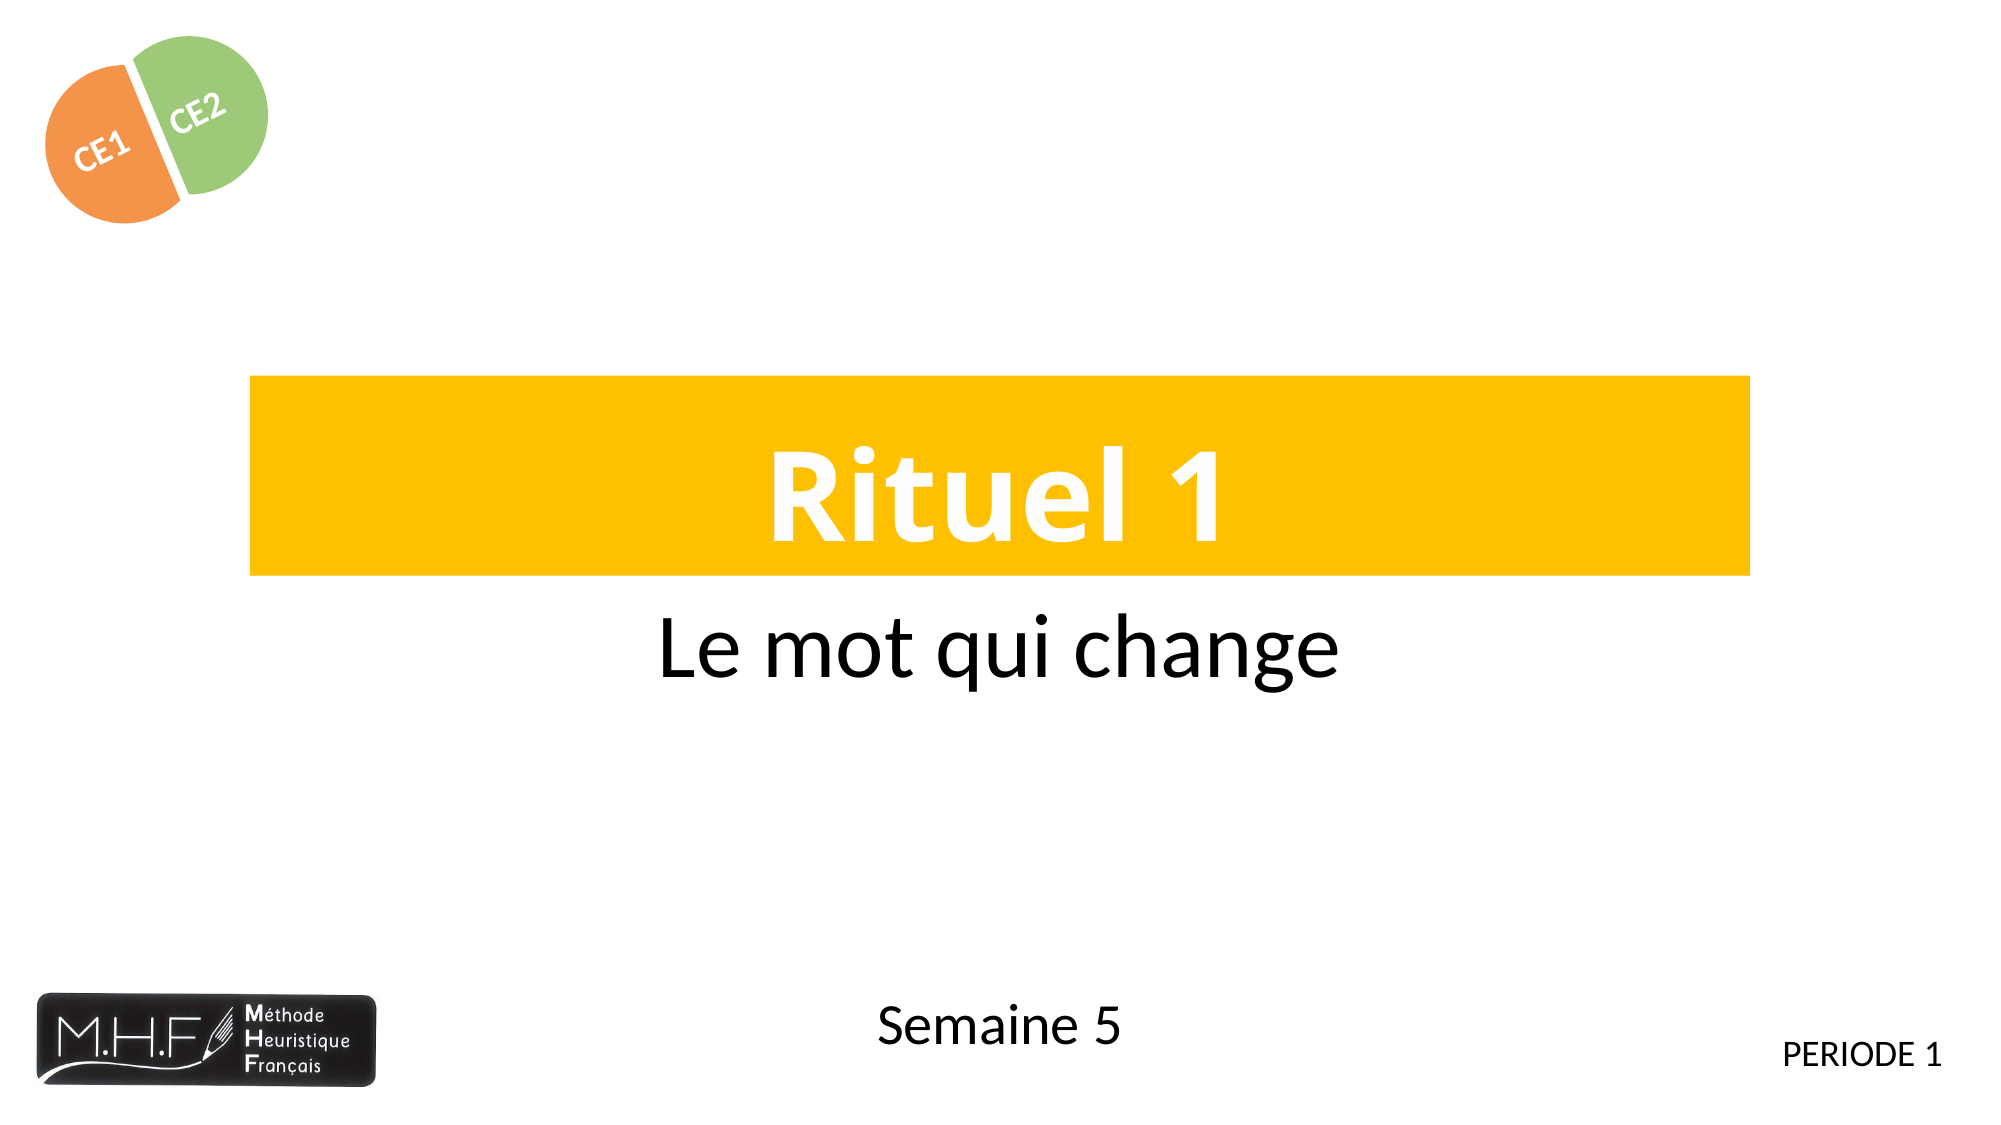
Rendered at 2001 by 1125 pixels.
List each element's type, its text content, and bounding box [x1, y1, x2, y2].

text_box Semaine 5 [249, 987, 1750, 1118]
title Rituel 1 [249, 375, 1750, 576]
subtitle Le mot qui change [249, 590, 1750, 863]
text_box PERIODE 1 [1750, 1021, 1967, 1082]
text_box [45, 35, 269, 224]
picture [33, 990, 379, 1089]
